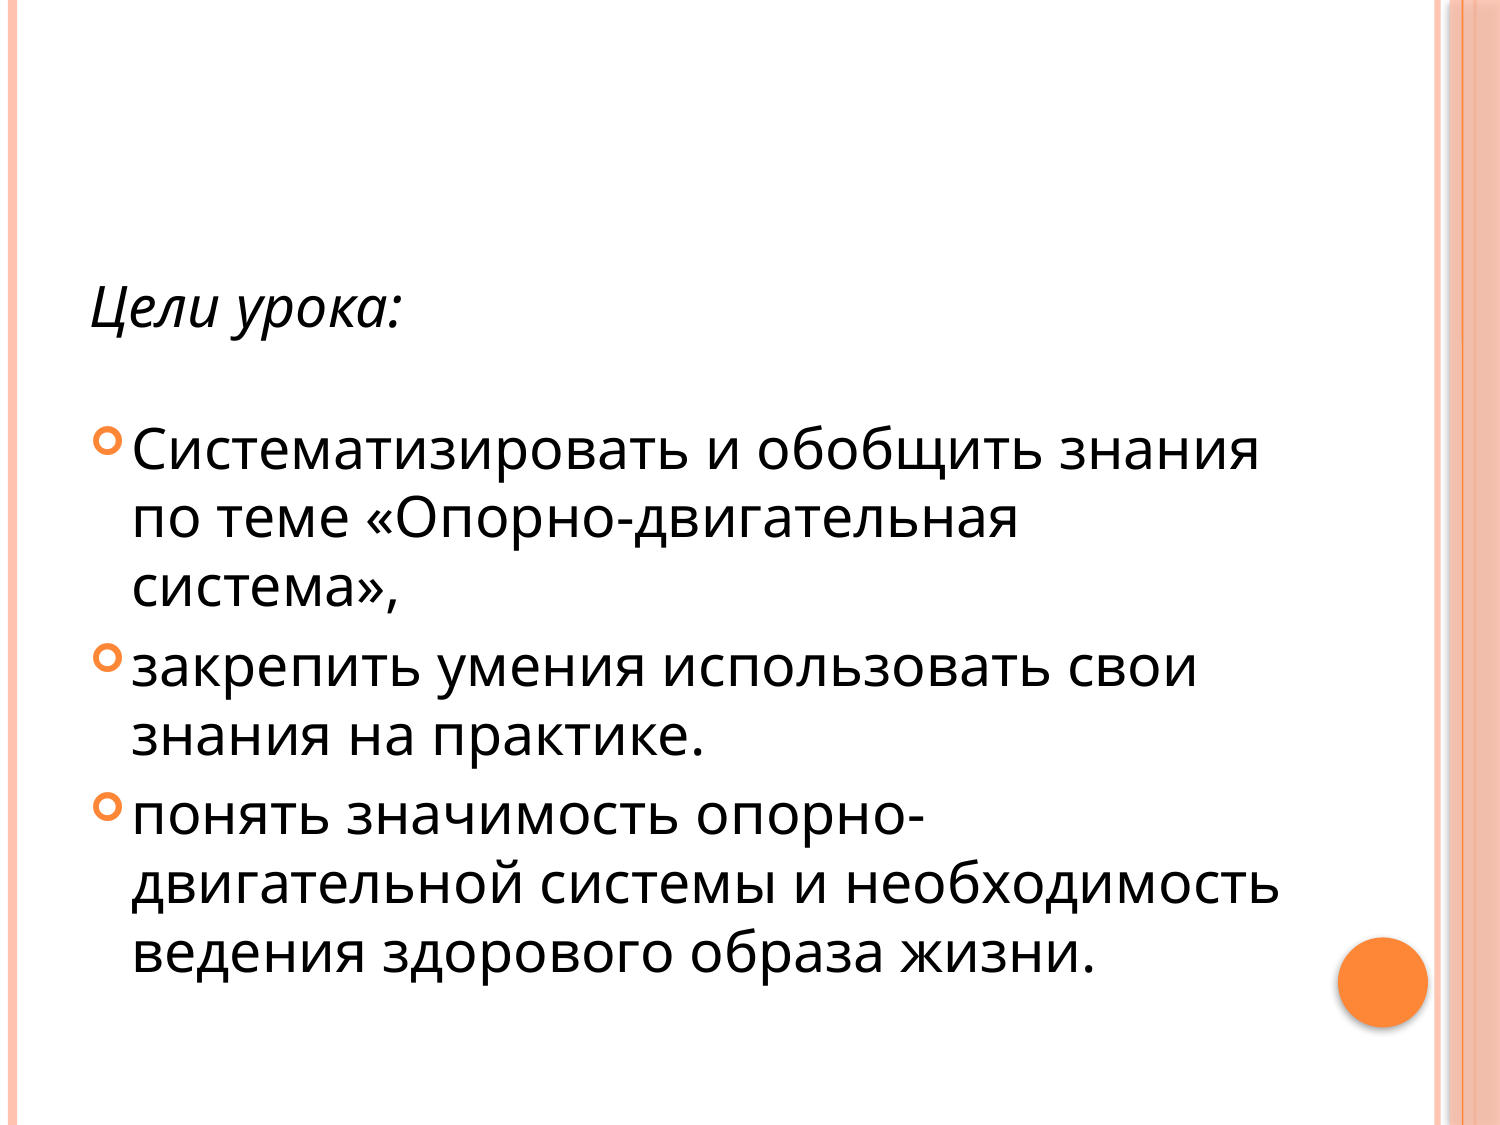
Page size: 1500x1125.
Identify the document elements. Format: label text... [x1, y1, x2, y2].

list Цели урока: Систематизировать и обобщить знания по теме «Опорно-двигательная система», закрепить умения использовать свои знания на практике. понять значимость опорно-двигательной системы и необходимость ведения здорового образа жизни. [75, 262, 1300, 1062]
